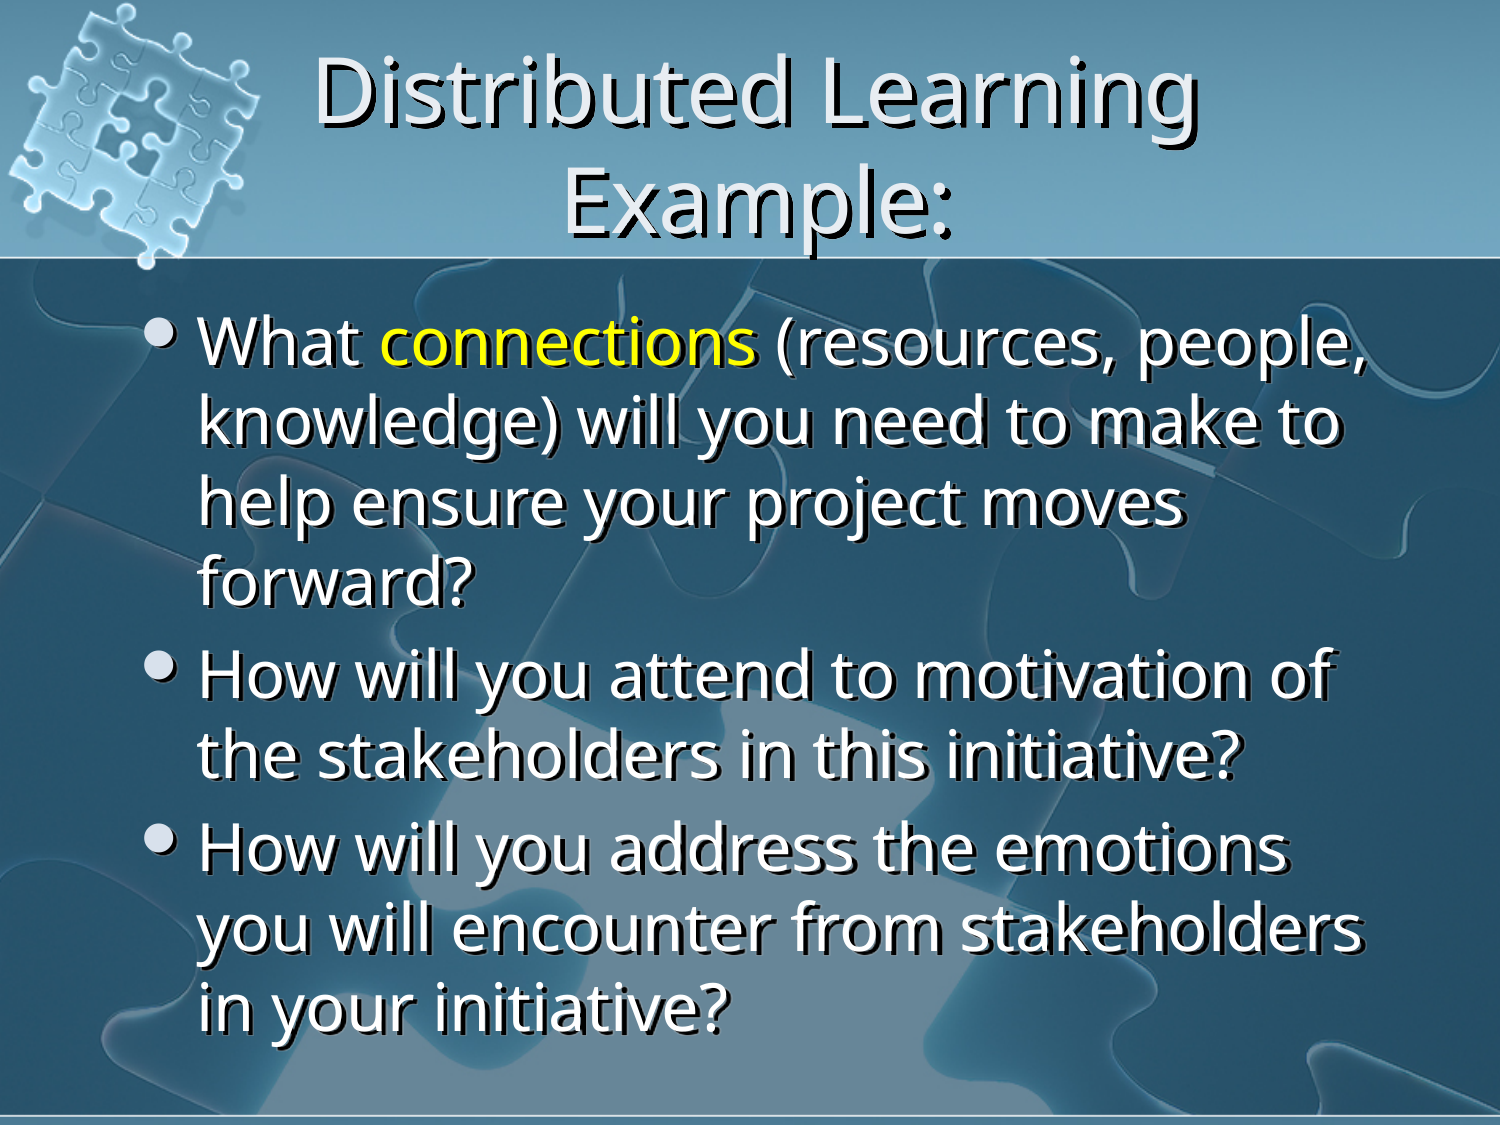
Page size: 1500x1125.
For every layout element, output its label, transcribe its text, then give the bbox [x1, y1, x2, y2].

list What connections (resources, people, knowledge) will you need to make to help ensure your project moves forward? How will you attend to motivation of the stakeholders in this initiative? How will you address the emotions you will encounter from stakeholders in your initiative? [124, 290, 1388, 1071]
picture [0, 0, 1500, 1125]
title Distributed Learning Example: [124, 54, 1388, 230]
